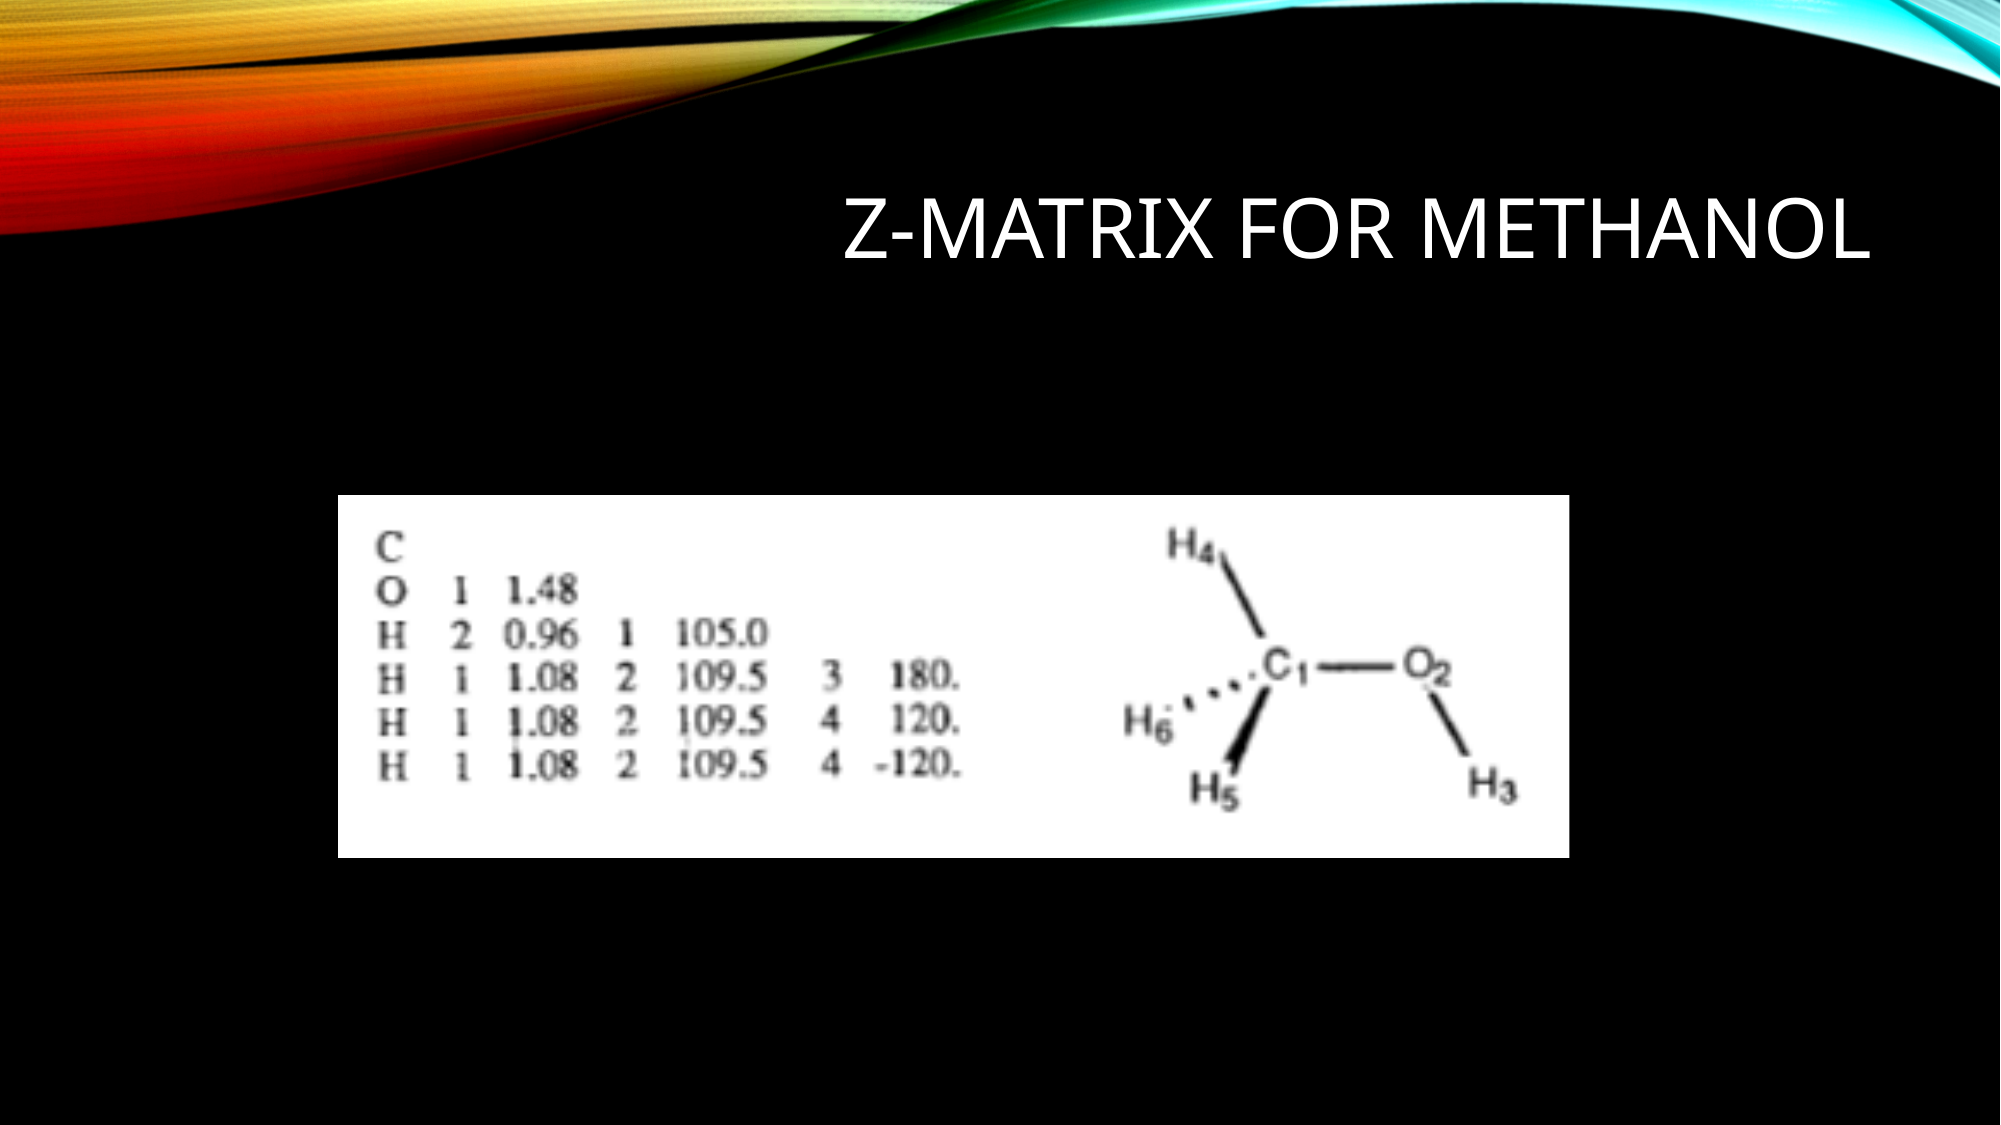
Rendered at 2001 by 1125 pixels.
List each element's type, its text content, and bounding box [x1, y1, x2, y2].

title Z-matrix for Methanol [474, 125, 1888, 338]
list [337, 494, 1570, 858]
picture [0, 0, 2000, 237]
